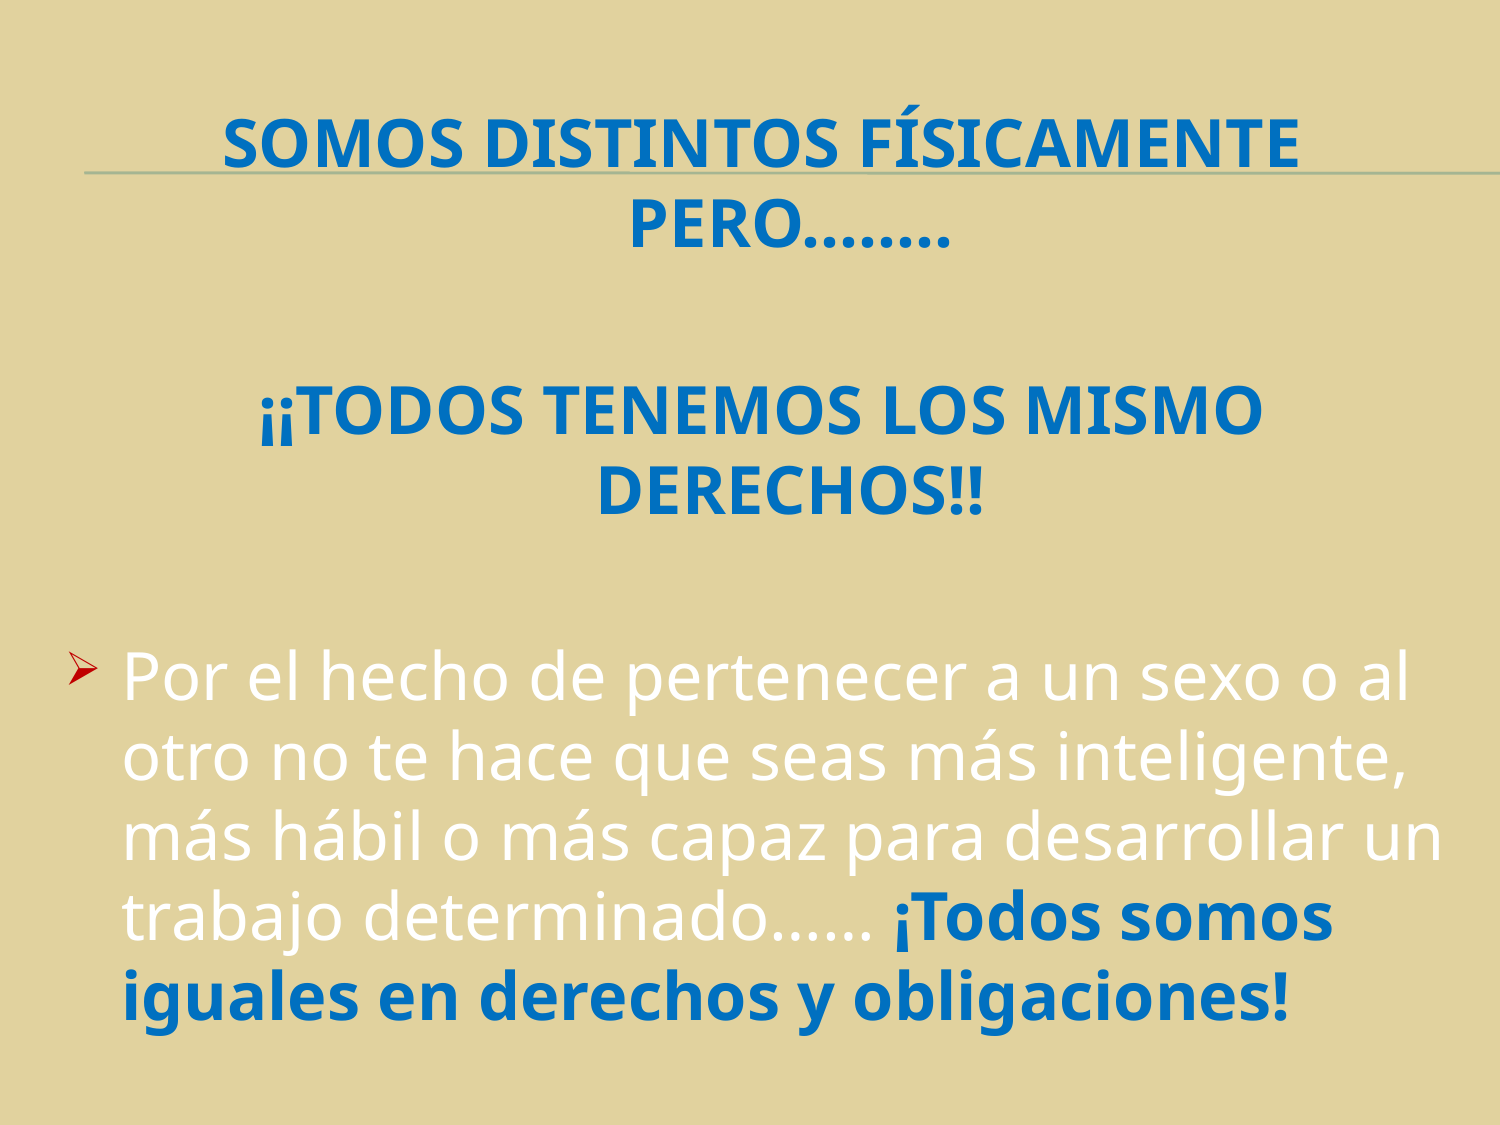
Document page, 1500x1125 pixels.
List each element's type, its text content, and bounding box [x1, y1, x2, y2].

list SOMOS DISTINTOS FÍSICAMENTE PERO…….. ¡¡TODOS TENEMOS LOS MISMO DERECHOS!! Por el hecho de pertenecer a un sexo o al otro no te hace que seas más inteligente, más hábil o más capaz para desarrollar un trabajo determinado…… ¡Todos somos iguales en derechos y obligaciones! [50, 93, 1475, 998]
